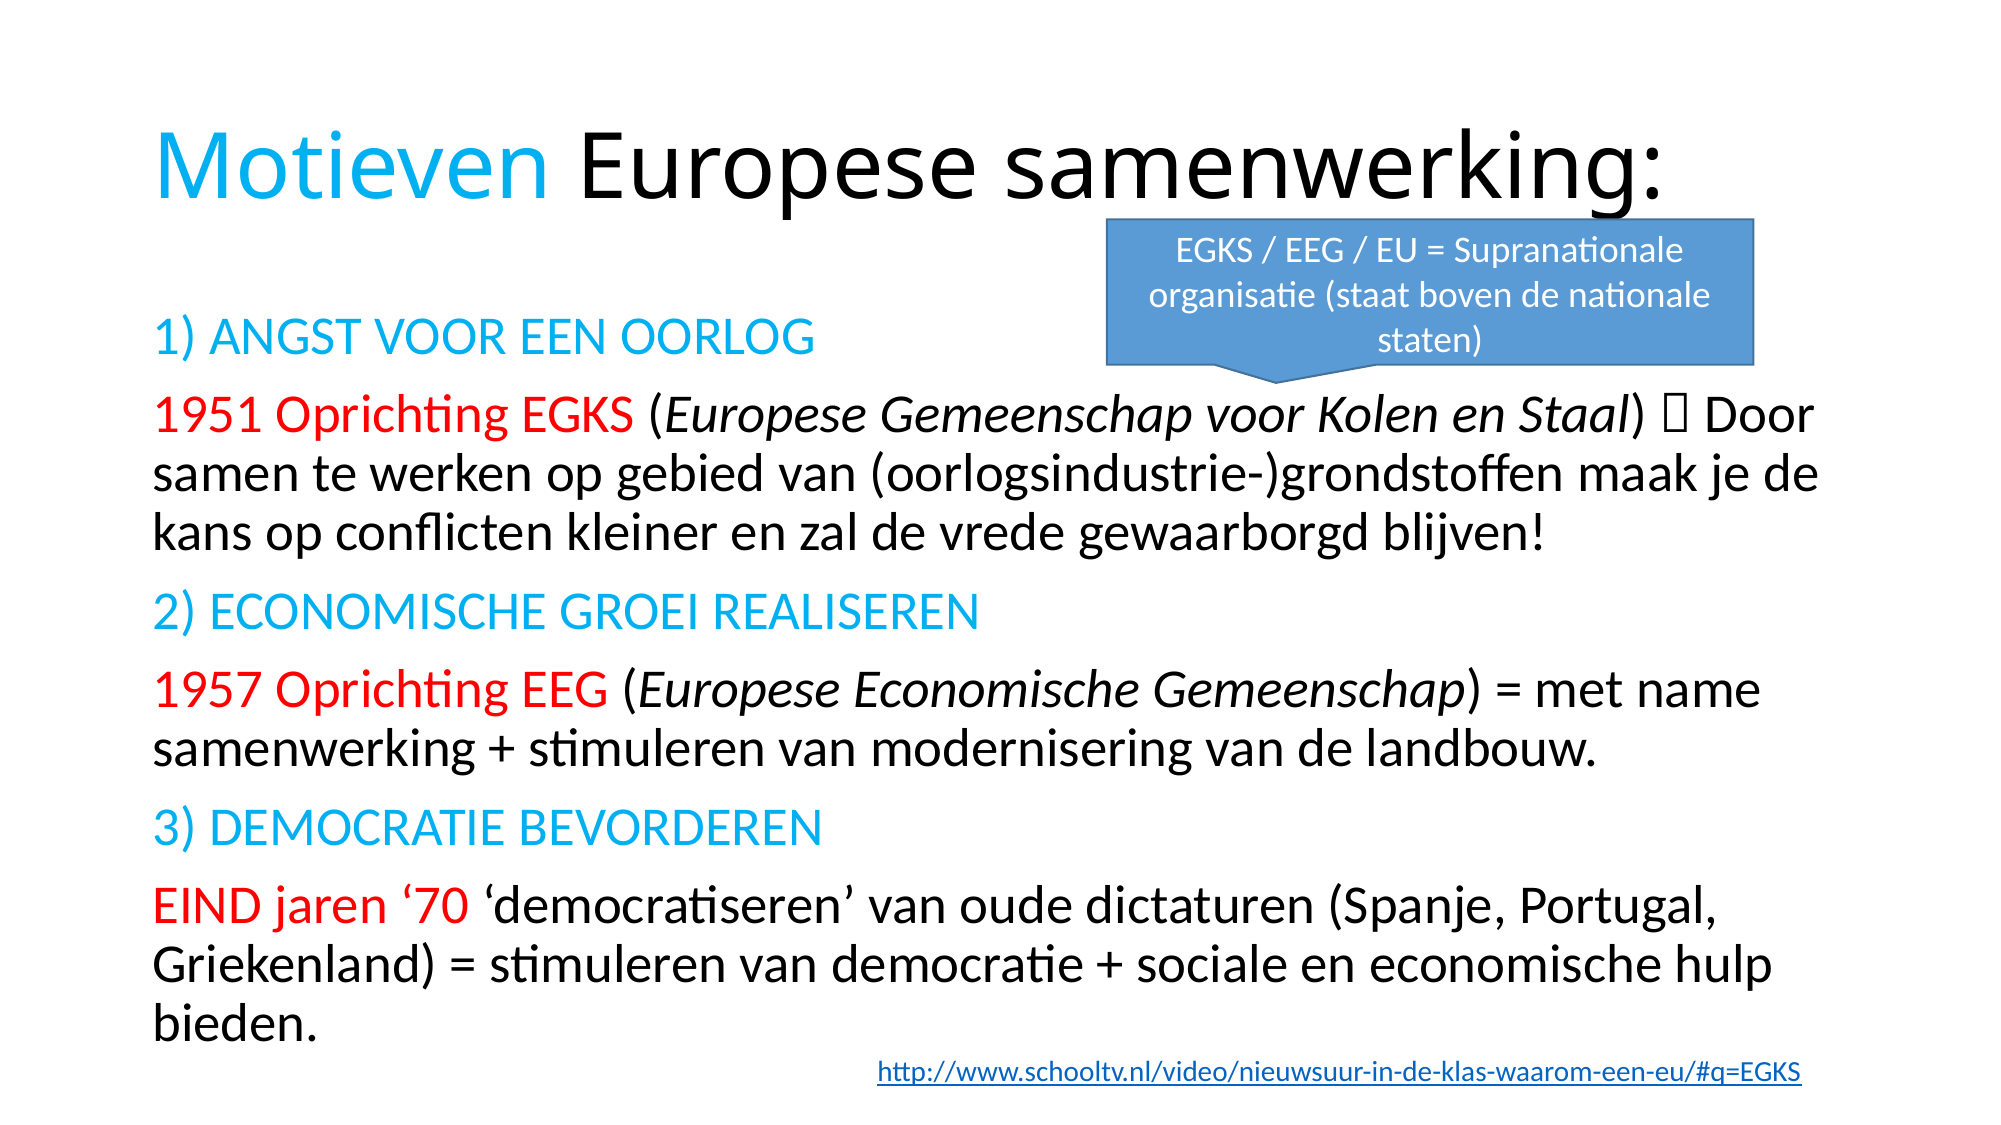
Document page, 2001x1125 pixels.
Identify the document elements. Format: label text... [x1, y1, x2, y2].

list 1) ANGST VOOR EEN OORLOG 1951 Oprichting EGKS (Europese Gemeenschap voor Kolen en Staal)  Door samen te werken op gebied van (oorlogsindustrie-)grondstoffen maak je de kans op conflicten kleiner en zal de vrede gewaarborgd blijven! 2) ECONOMISCHE GROEI REALISEREN 1957 Oprichting EEG (Europese Economische Gemeenschap) = met name samenwerking + stimuleren van modernisering van de landbouw. 3) DEMOCRATIE BEVORDEREN EIND jaren ‘70 ‘democratiseren’ van oude dictaturen (Spanje, Portugal, Griekenland) = stimuleren van democratie + sociale en economische hulp bieden. [137, 299, 1863, 1071]
text_box http://www.schooltv.nl/video/nieuwsuur-in-de-klas-waarom-een-eu/#q=EGKS [862, 1045, 1863, 1096]
text_box EGKS / EEG / EU = Supranationale organisatie (staat boven de nationale staten) [1105, 218, 1755, 384]
title Motieven Europese samenwerking: [137, 59, 1863, 278]
